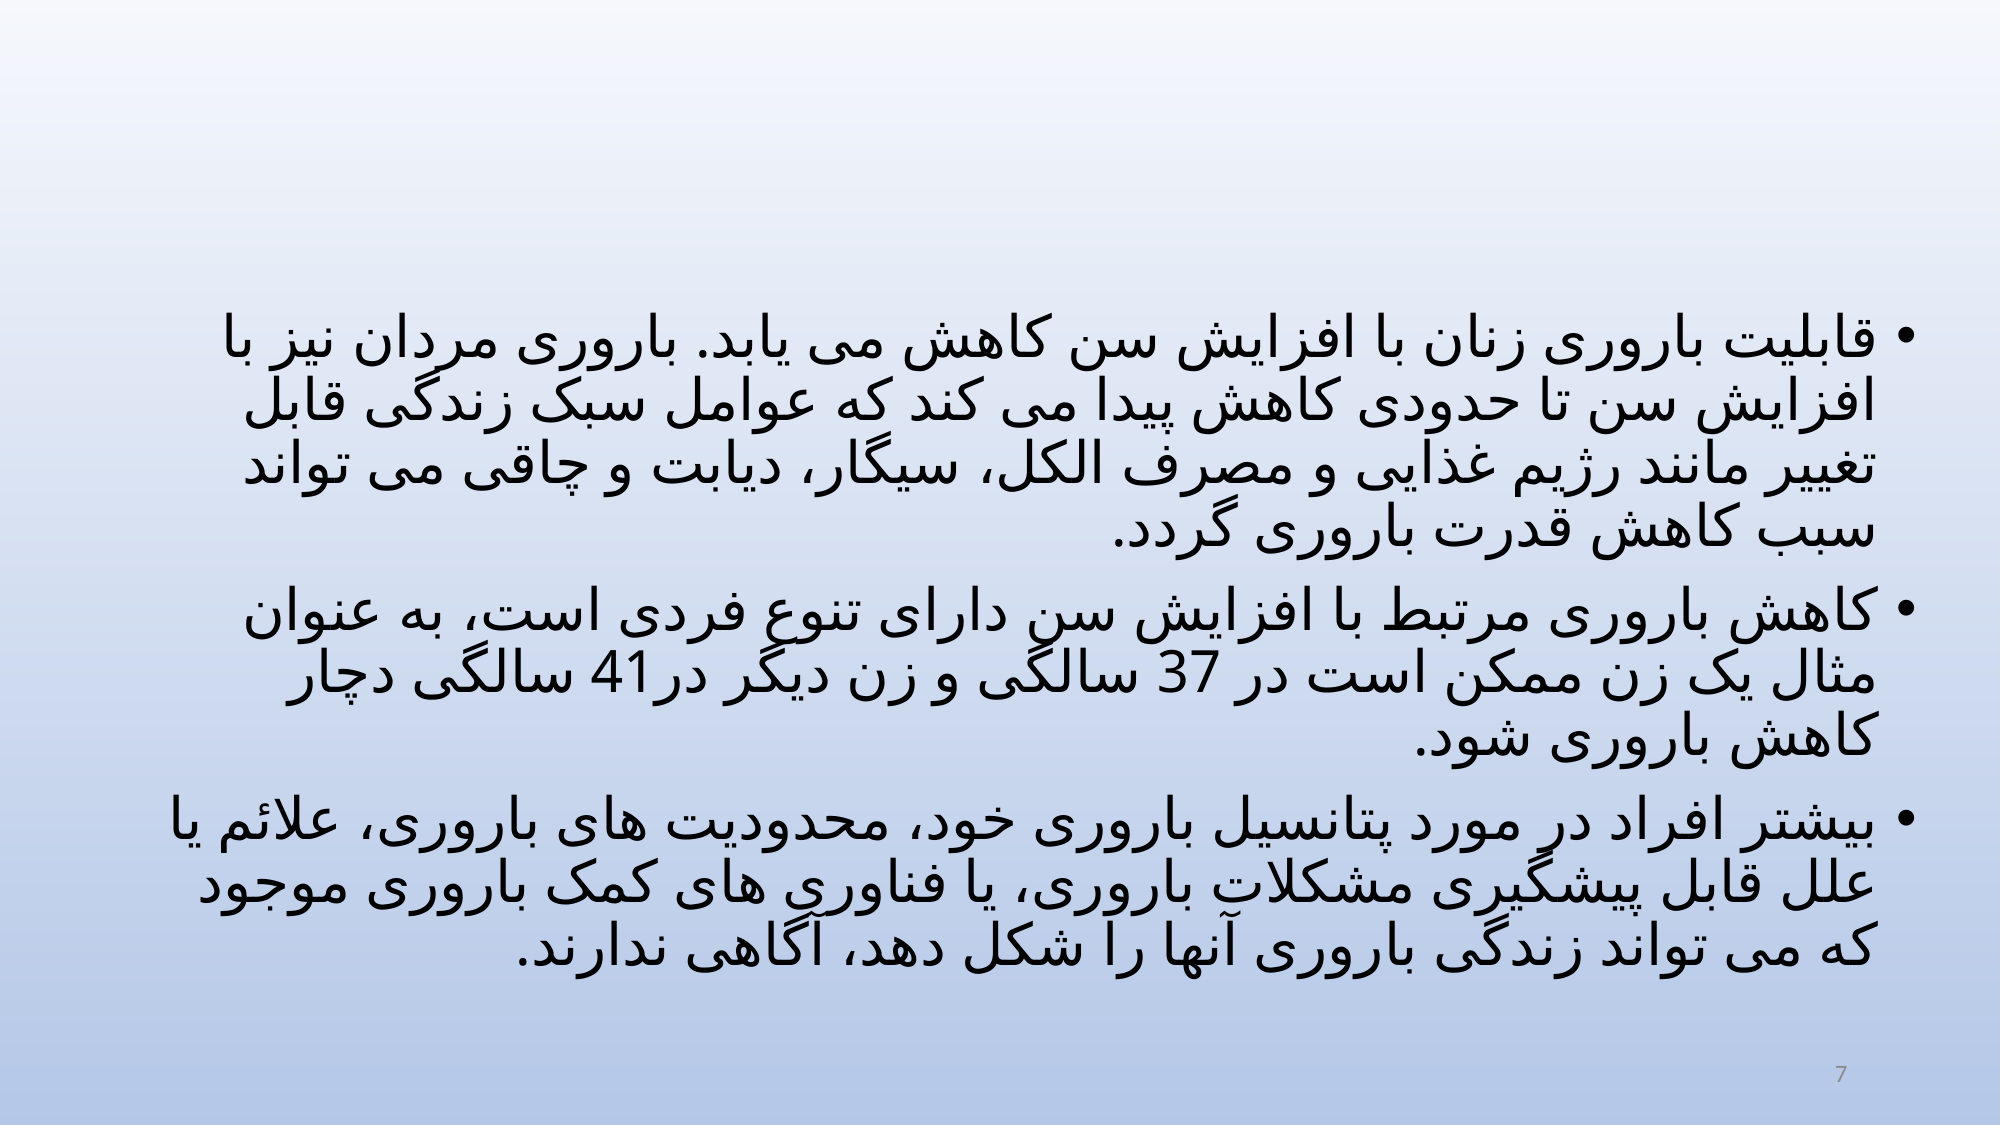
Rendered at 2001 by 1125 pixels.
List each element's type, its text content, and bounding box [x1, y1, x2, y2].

list قابلیت باروری زنان با افزایش سن کاهش می یابد. باروری مردان نیز با افزایش سن تا حدودی کاهش پیدا می کند که عوامل سبک زندگی قابل تغییر مانند رژیم غذایی و مصرف الکل، سیگار، دیابت و چاقی می تواند سبب کاهش قدرت باروری گردد. کاهش باروری مرتبط با افزایش سن دارای تنوع فردی است، به عنوان مثال یک زن ممکن است در 37 سالگی و زن دیگر در41 سالگی دچار کاهش باروری شود. بیشتر افراد در مورد پتانسیل باروری خود، محدودیت های باروری، علائم یا علل قابل پیشگیری مشکلات باروری، یا فناوری های کمک باروری موجود که می تواند زندگی باروری آنها را شکل دهد، آگاهی ندارند. [137, 299, 1932, 1014]
slide_number 7 [1412, 1042, 1863, 1103]
